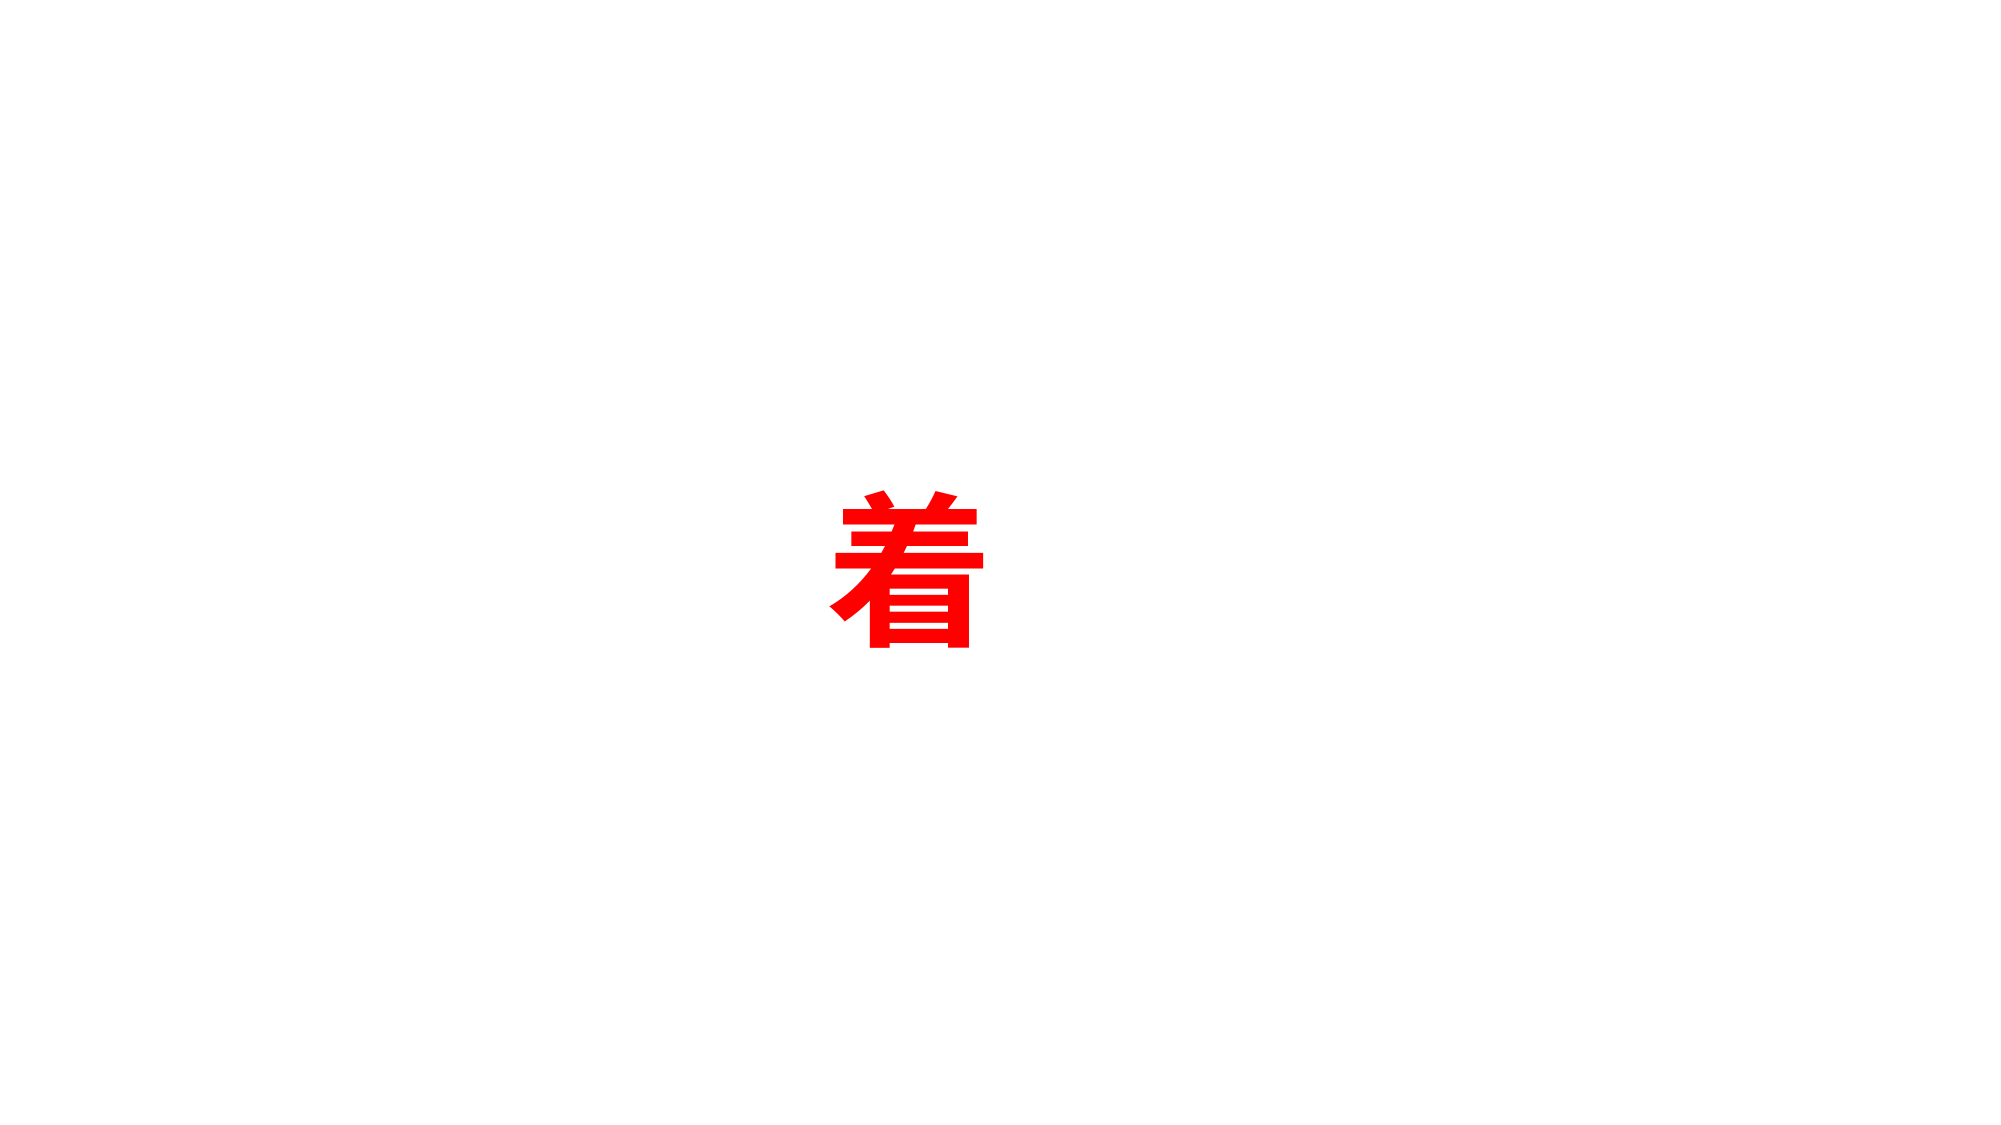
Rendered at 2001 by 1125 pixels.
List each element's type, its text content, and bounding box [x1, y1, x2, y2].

text_box 着 [811, 459, 1322, 675]
